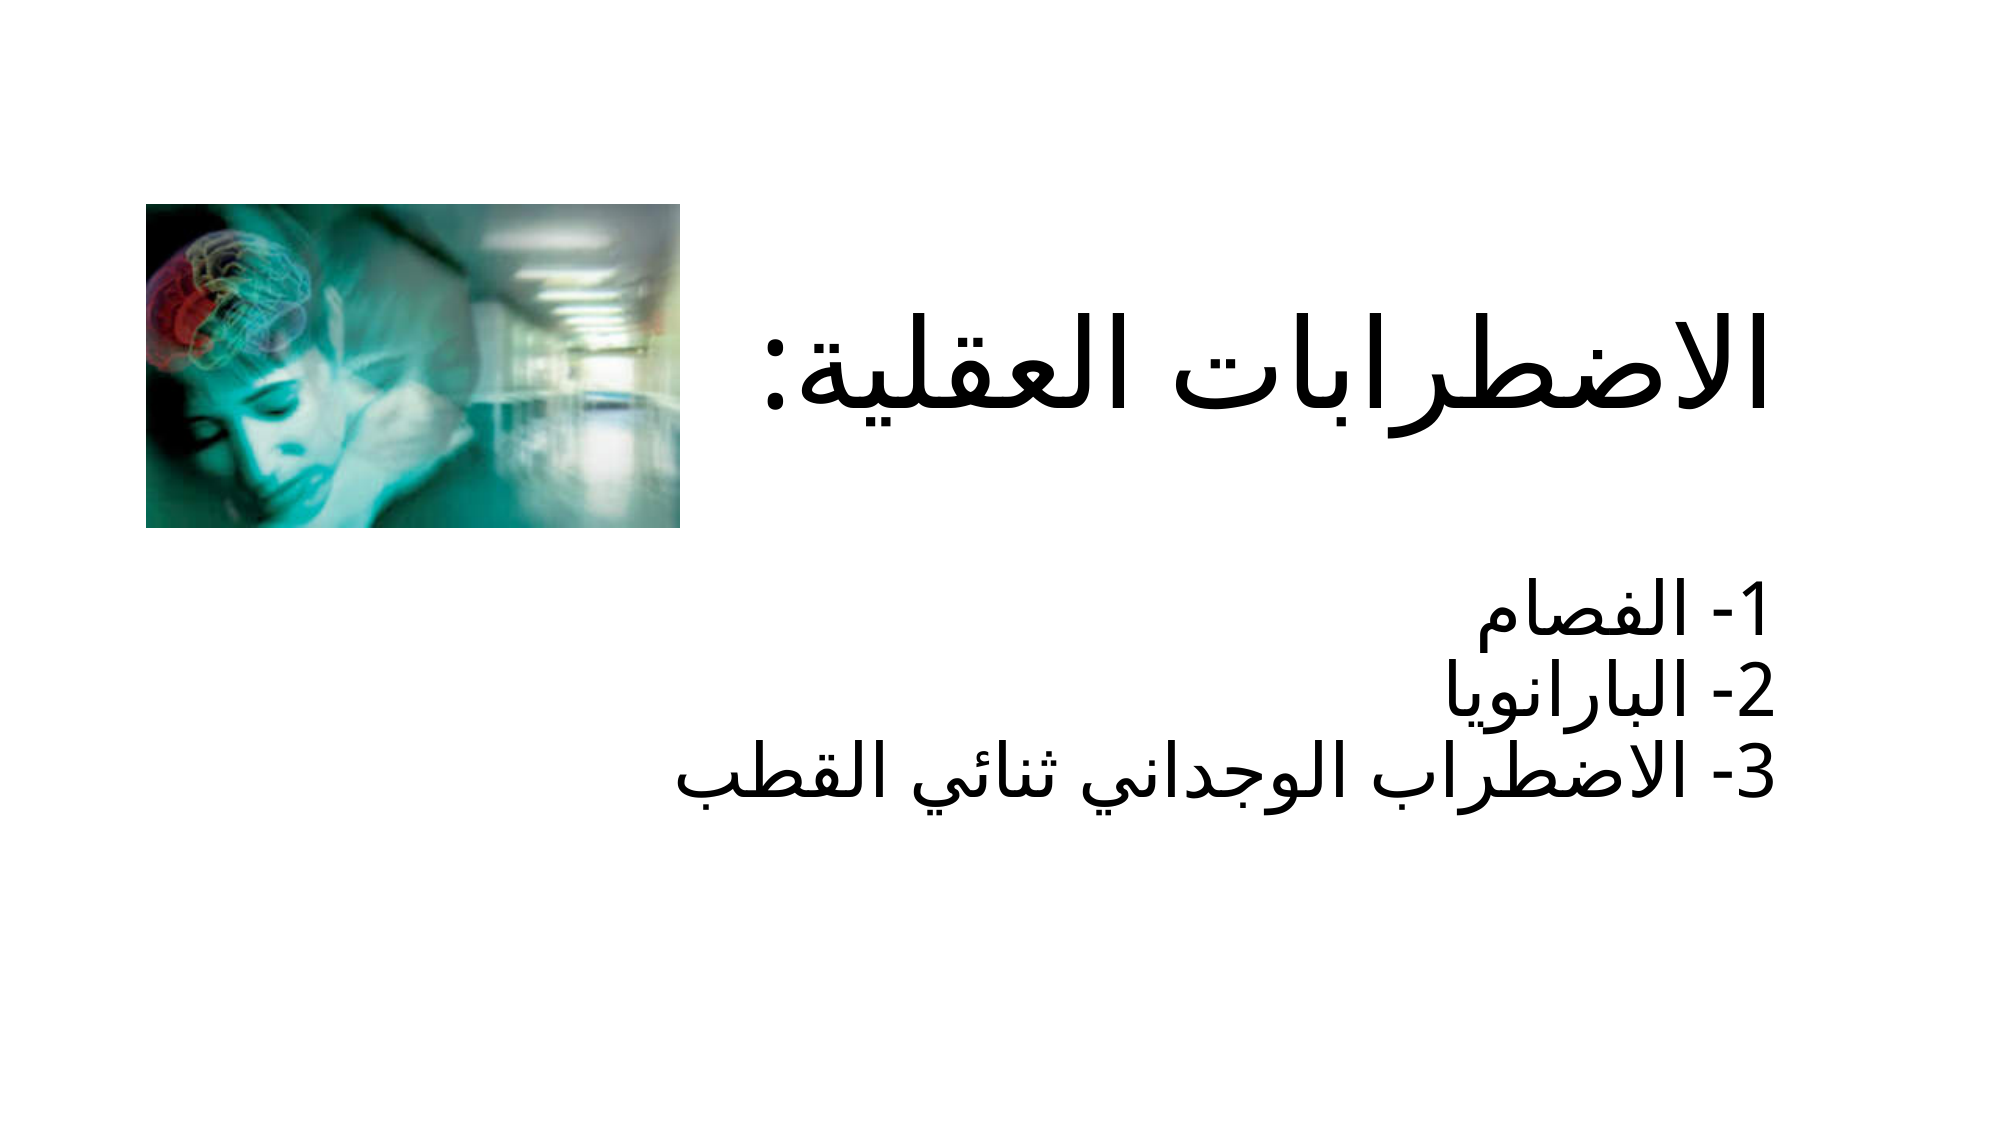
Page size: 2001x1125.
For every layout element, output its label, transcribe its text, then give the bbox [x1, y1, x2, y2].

picture [146, 204, 680, 528]
title الاضطرابات العقلية: 1- الفصام 2- البارانويا 3- الاضطراب الوجداني ثنائي القطب [292, 204, 1793, 822]
